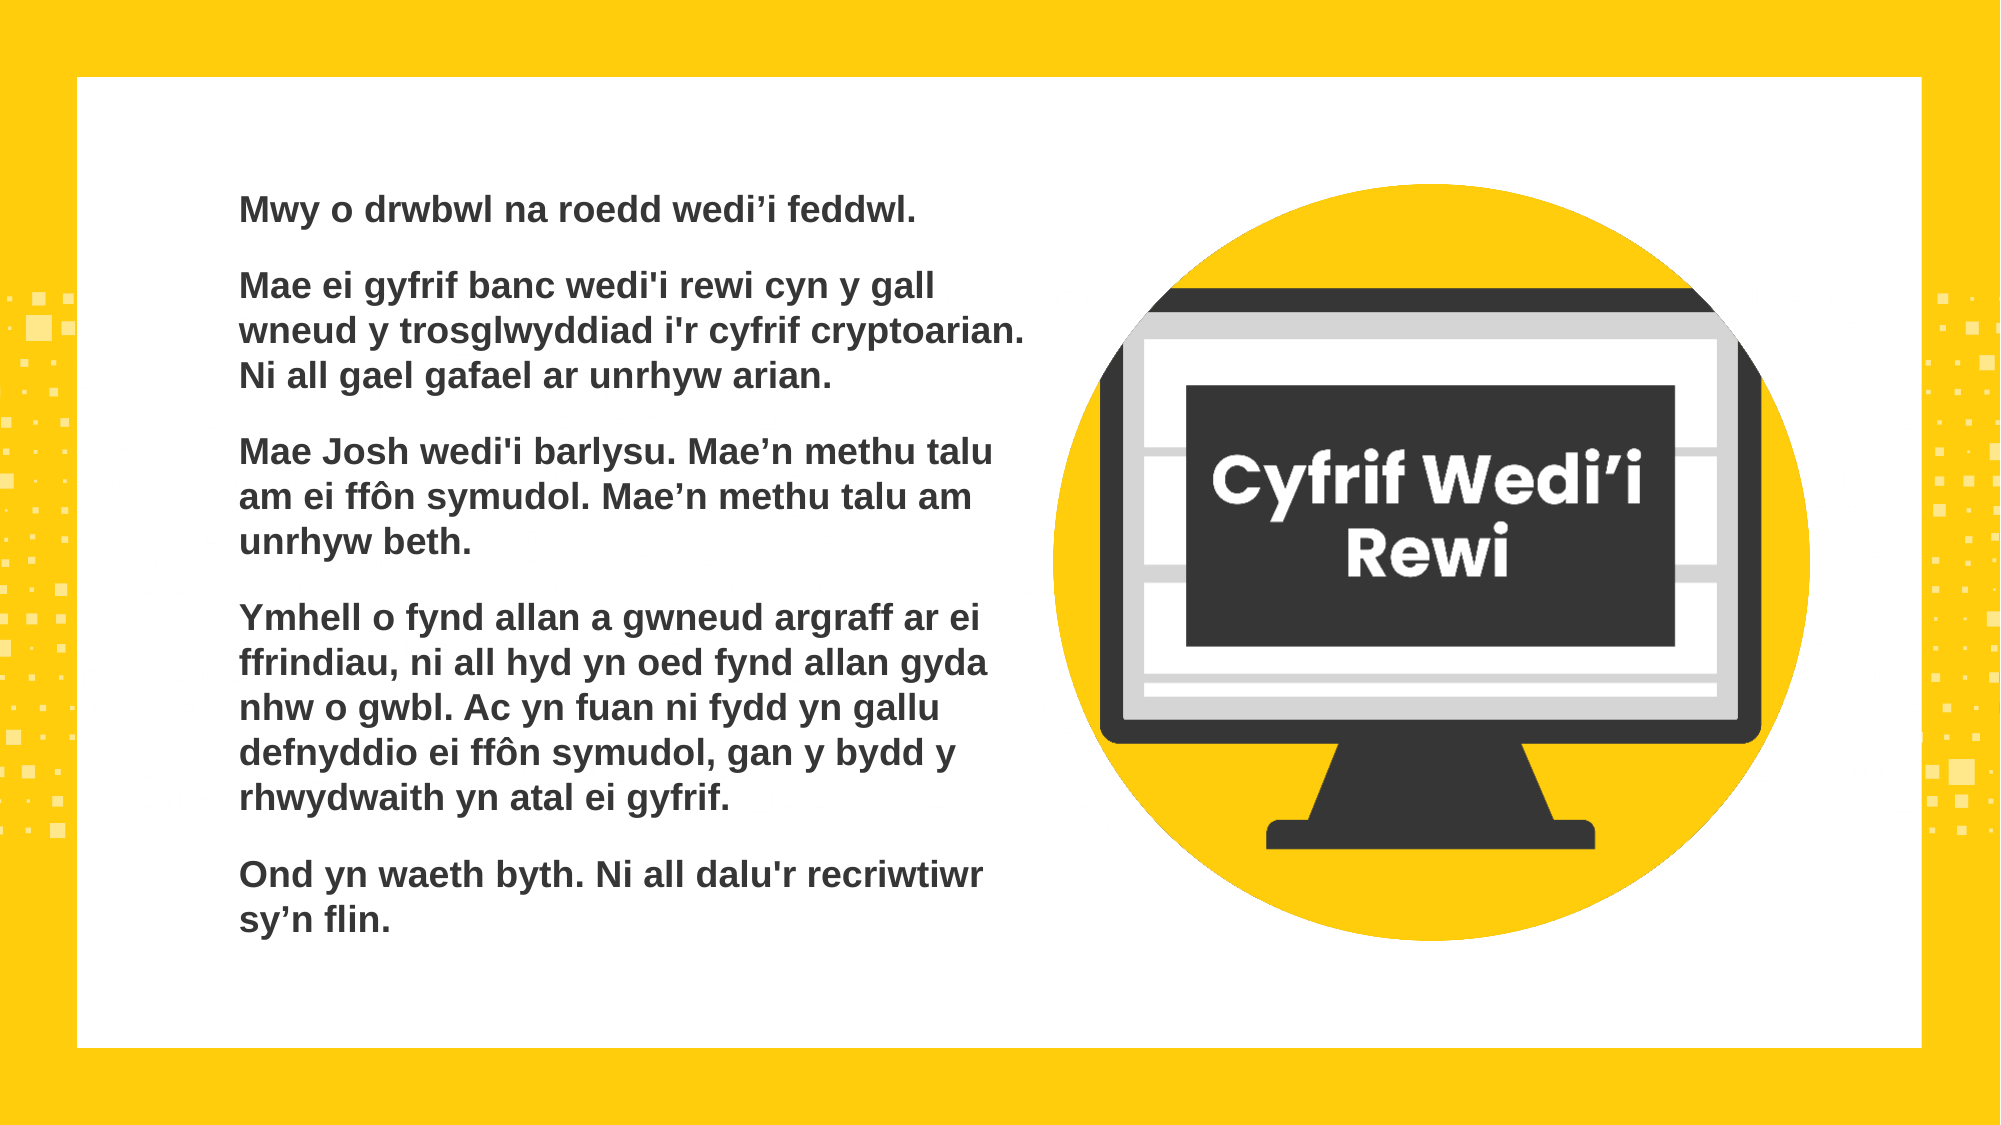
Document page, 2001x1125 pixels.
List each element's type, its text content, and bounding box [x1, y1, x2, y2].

text_box Mwy o drwbwl na roedd wedi’i feddwl. Mae ei gyfrif banc wedi'i rewi cyn y gall wneud y trosglwyddiad i'r cyfrif cryptoarian. Ni all gael gafael ar unrhyw arian. Mae Josh wedi'i barlysu. Mae’n methu talu am ei ffôn symudol. Mae’n methu talu am unrhyw beth. Ymhell o fynd allan a gwneud argraff ar ei ffrindiau, ni all hyd yn oed fynd allan gyda nhw o gwbl. Ac yn fuan ni fydd yn gallu defnyddio ei ffôn symudol, gan y bydd y rhwydwaith yn atal ei gyfrif. Ond yn waeth byth. Ni all dalu'r recriwtiwr sy’n flin. [224, 177, 1053, 947]
picture [1053, 184, 1810, 941]
